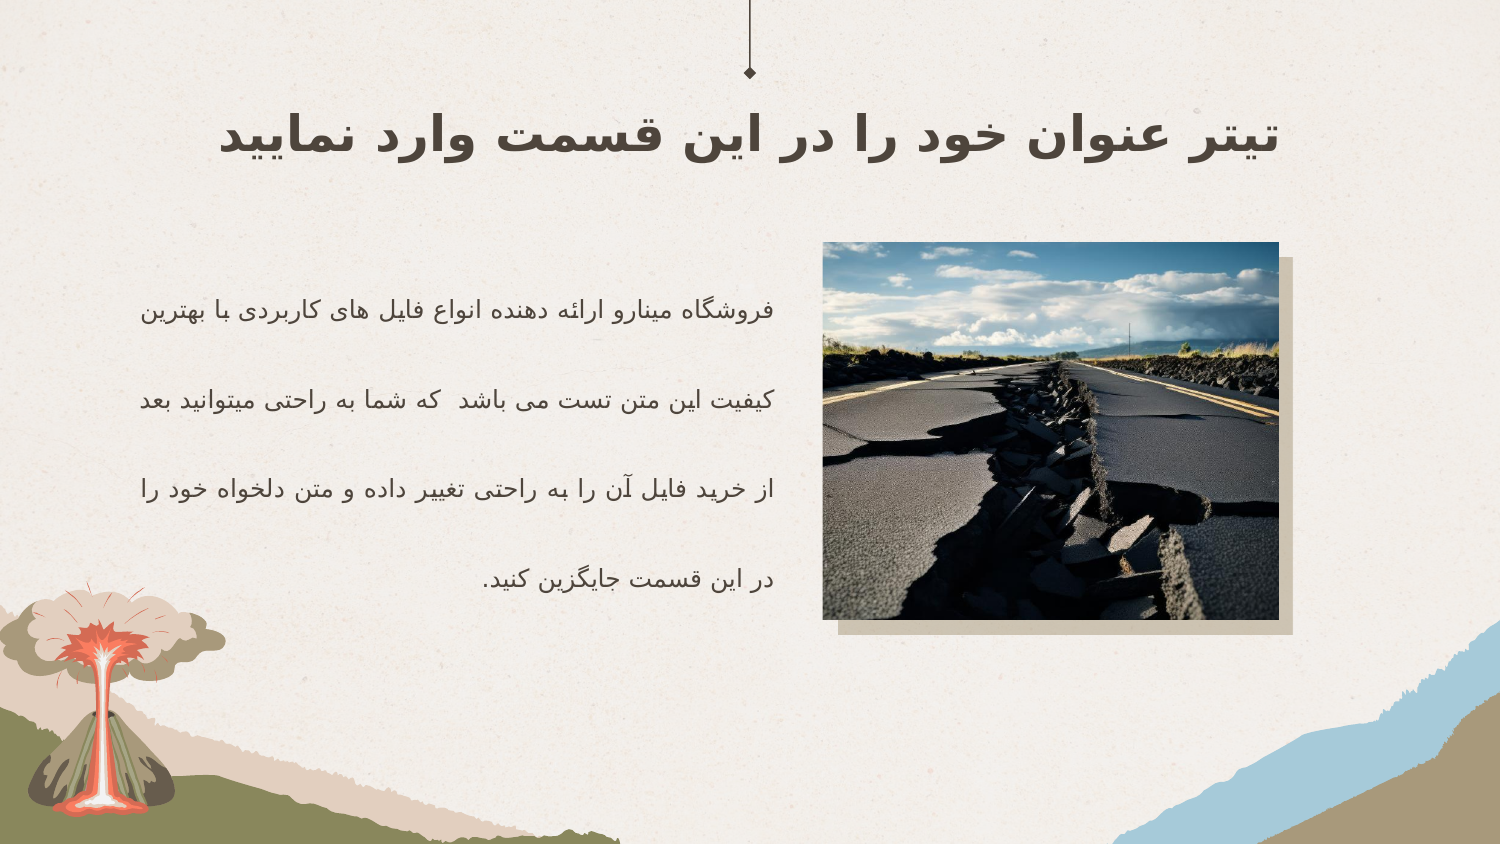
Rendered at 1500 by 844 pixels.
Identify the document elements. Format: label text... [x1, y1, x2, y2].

text_box فروشگاه مینارو ارائه دهنده انواع فایل های کاربردی با بهترین کیفیت این متن تست می باشد که شما به راحتی میتوانید بعد از خرید فایل آن را به راحتی تغییر داده و متن دلخواه خود را در این قسمت جایگزین کنید. [124, 226, 790, 601]
text_box تیتر عنوان خود را در این قسمت وارد نمایید [124, 64, 1376, 169]
picture [822, 242, 1280, 620]
